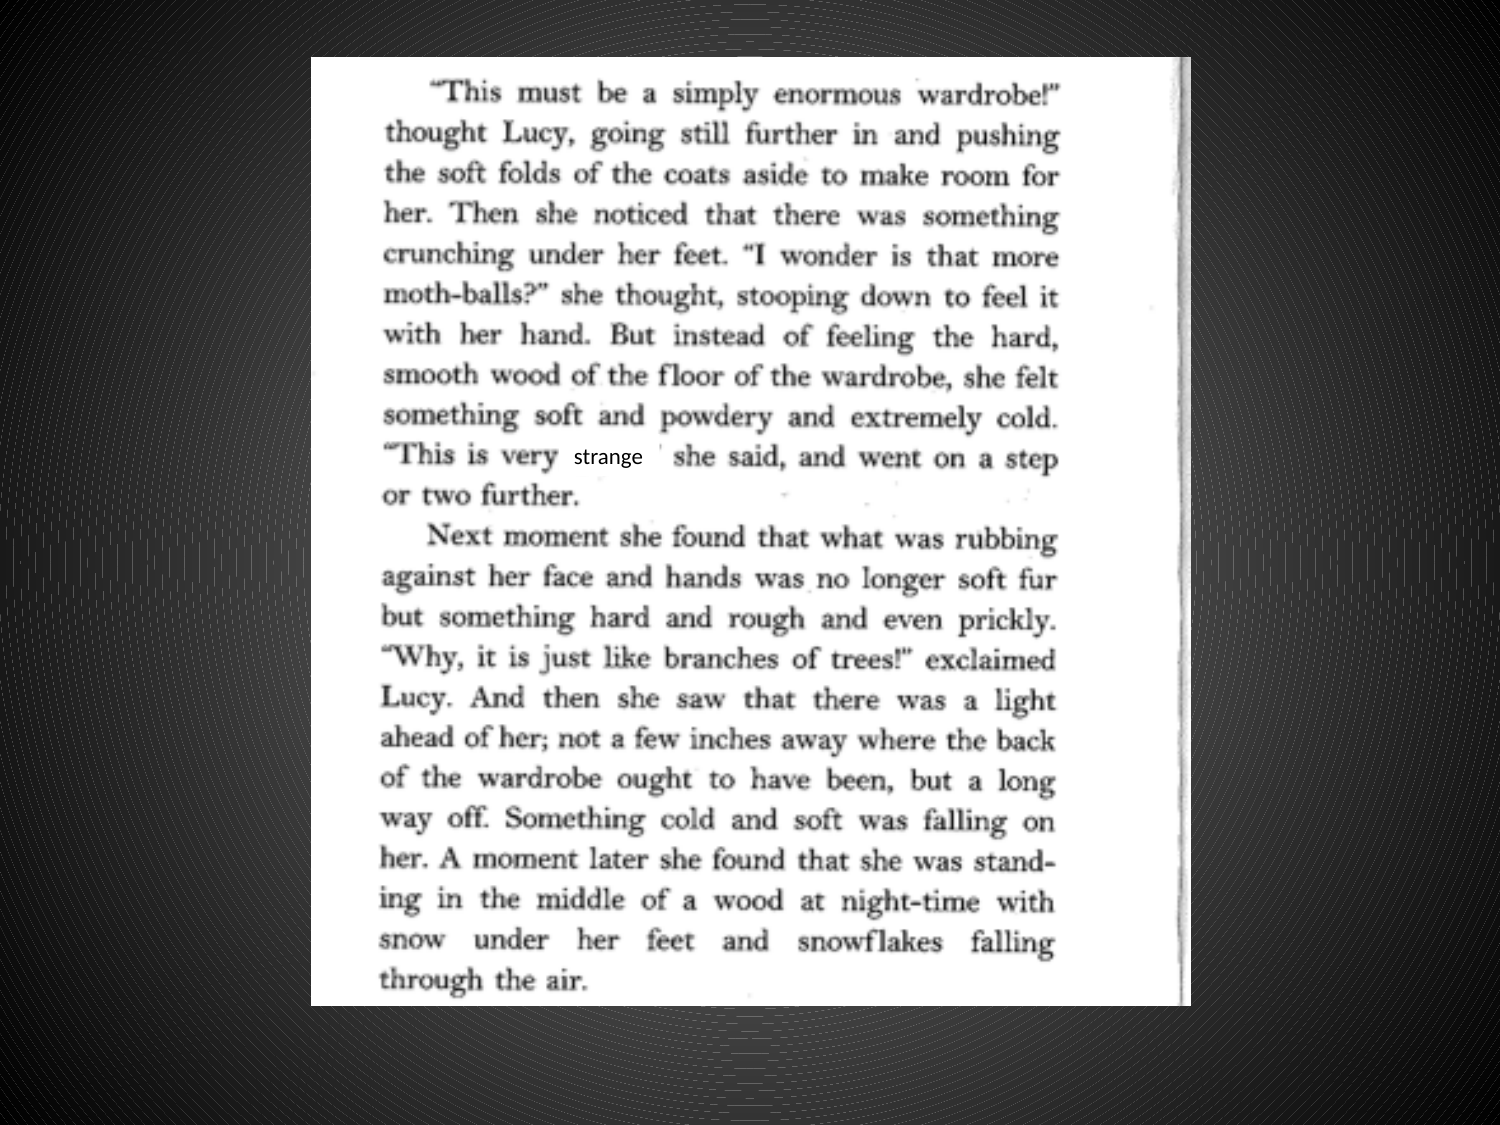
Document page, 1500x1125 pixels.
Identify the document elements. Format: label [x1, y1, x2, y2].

picture [311, 57, 1192, 1006]
